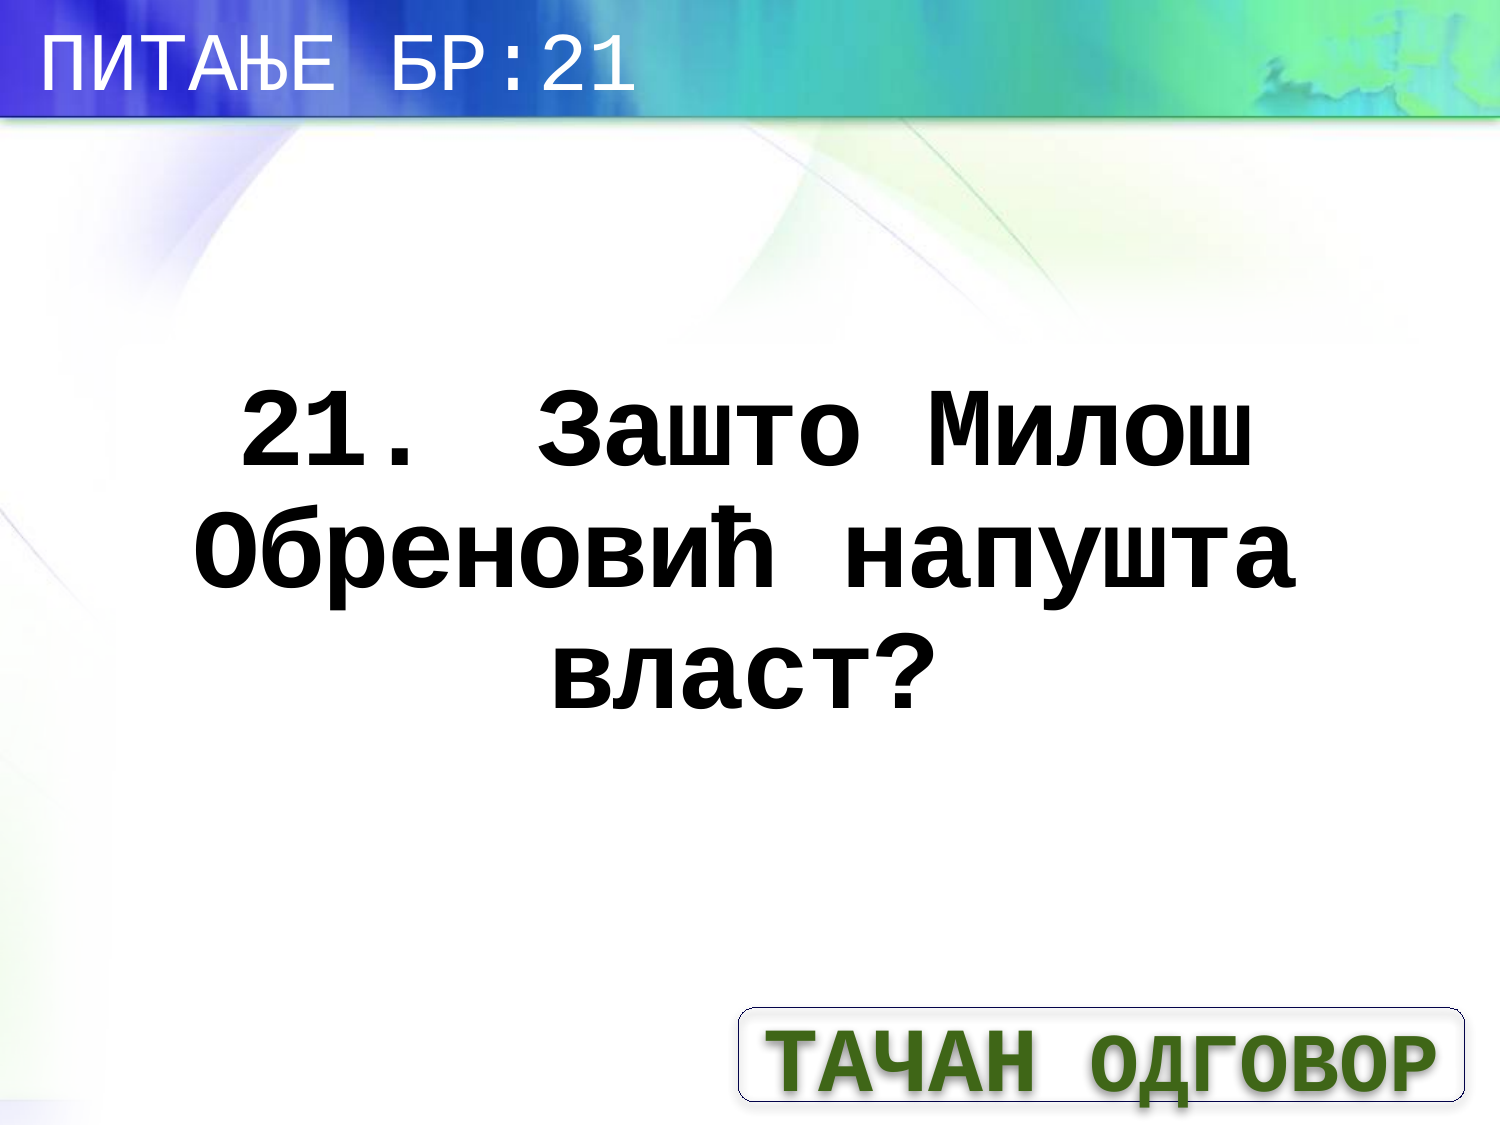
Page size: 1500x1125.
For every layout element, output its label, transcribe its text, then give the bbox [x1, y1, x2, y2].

title 21. Зашто Милош Обреновић напушта власт? [23, 152, 1465, 950]
picture [0, 0, 1500, 1125]
text_box ТАЧАН ОДГОВОР [738, 1007, 1465, 1102]
text_box ПИТАЊЕ БР:21 [23, 0, 692, 115]
